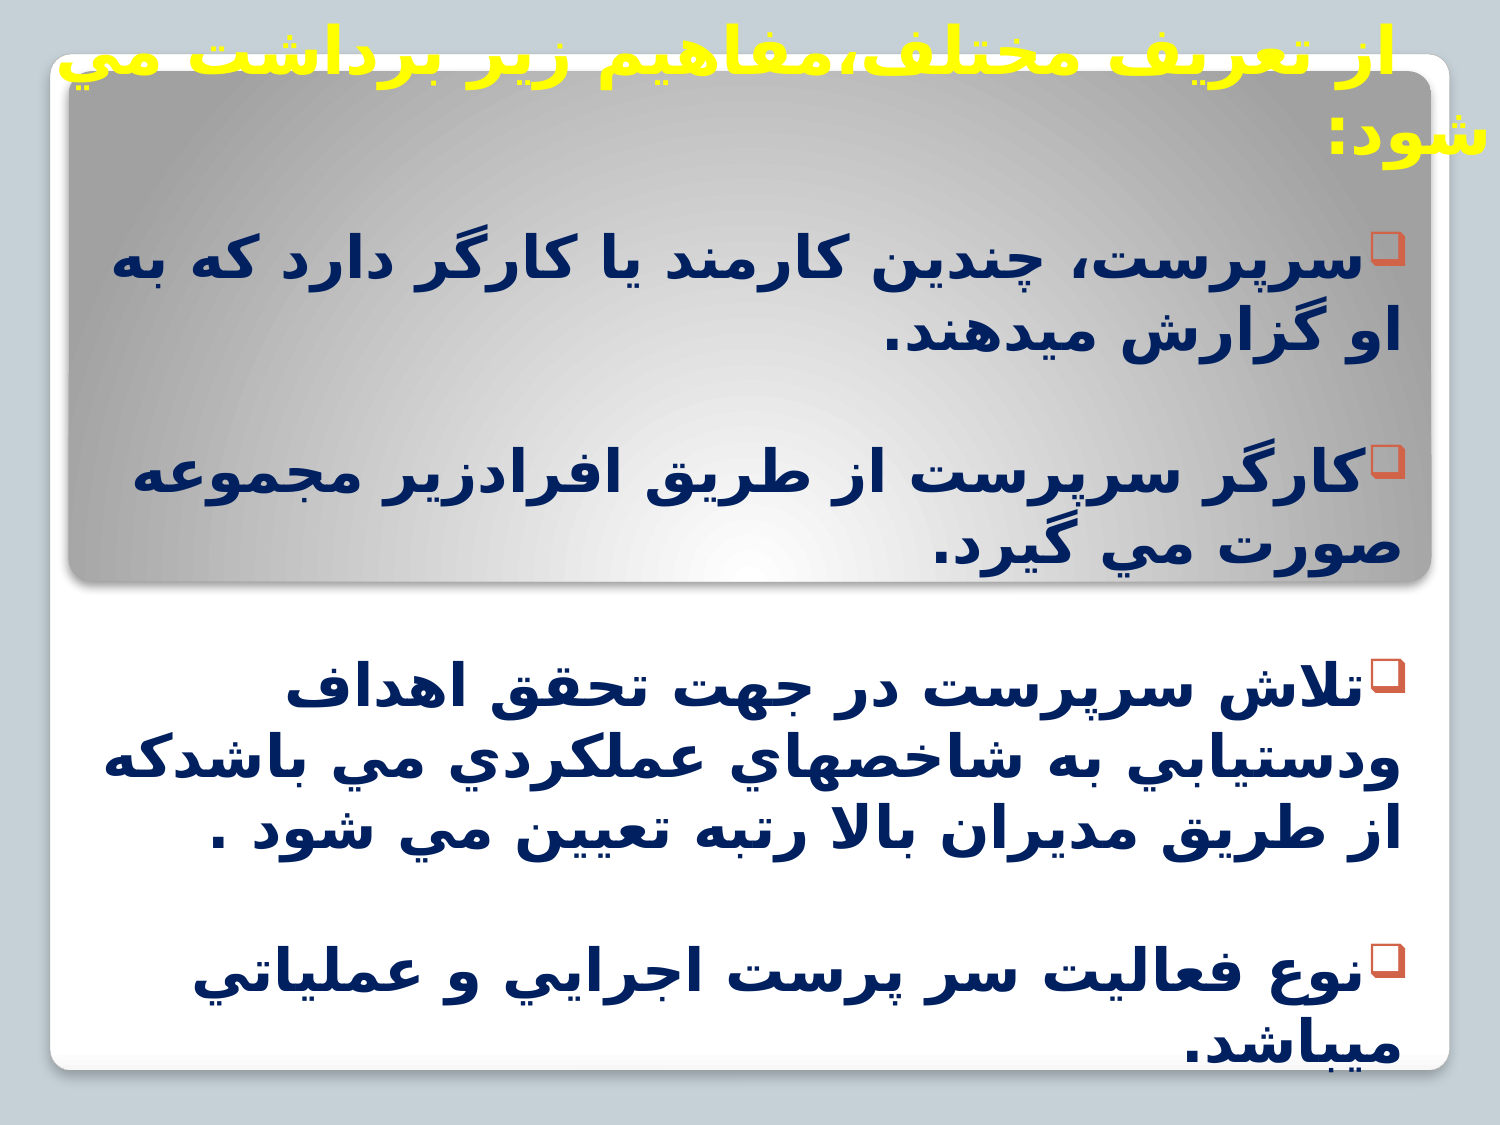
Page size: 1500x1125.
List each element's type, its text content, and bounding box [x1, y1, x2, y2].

title از تعريف مختلف،مفاهيم زير برداشت مي شود: [0, 0, 1500, 175]
subtitle سرپرست، چندين كارمند يا كارگر دارد كه به او گزارش ميدهند. كارگر سرپرست از طريق افرادزير مجموعه صورت مي گيرد. تلاش سرپرست در جهت تحقق اهداف ودستيابي به شاخصهاي عملكردي مي باشدكه از طريق مديران بالا رتبه تعيين مي شود . نوع فعاليت سر پرست اجرايي و عملياتي ميباشد. [62, 174, 1425, 1125]
